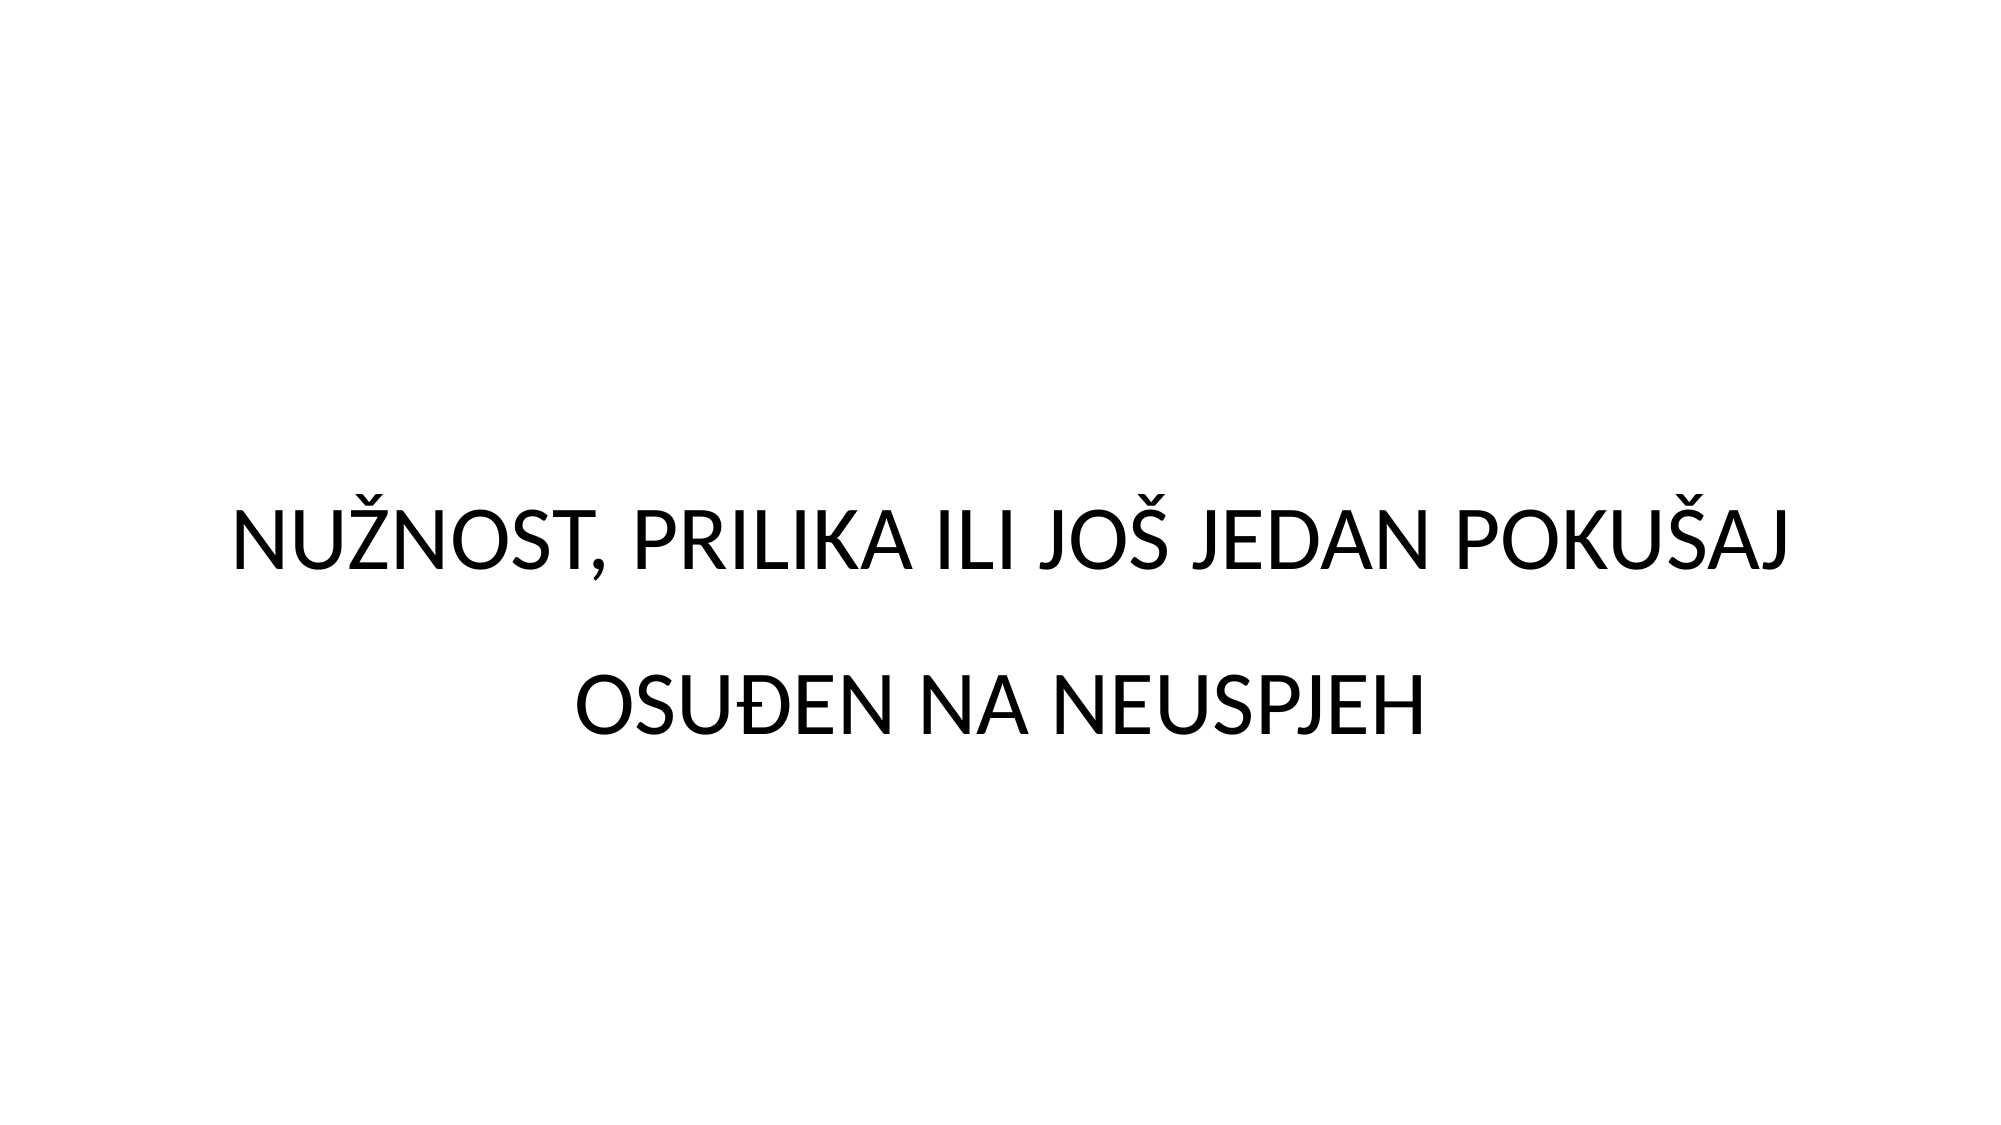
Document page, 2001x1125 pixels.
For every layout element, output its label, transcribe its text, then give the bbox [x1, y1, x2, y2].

text_box NUŽNOST, PRILIKA ILI JOŠ JEDAN POKUŠAJ OSUĐEN NA NEUSPJEH [69, 415, 1954, 760]
